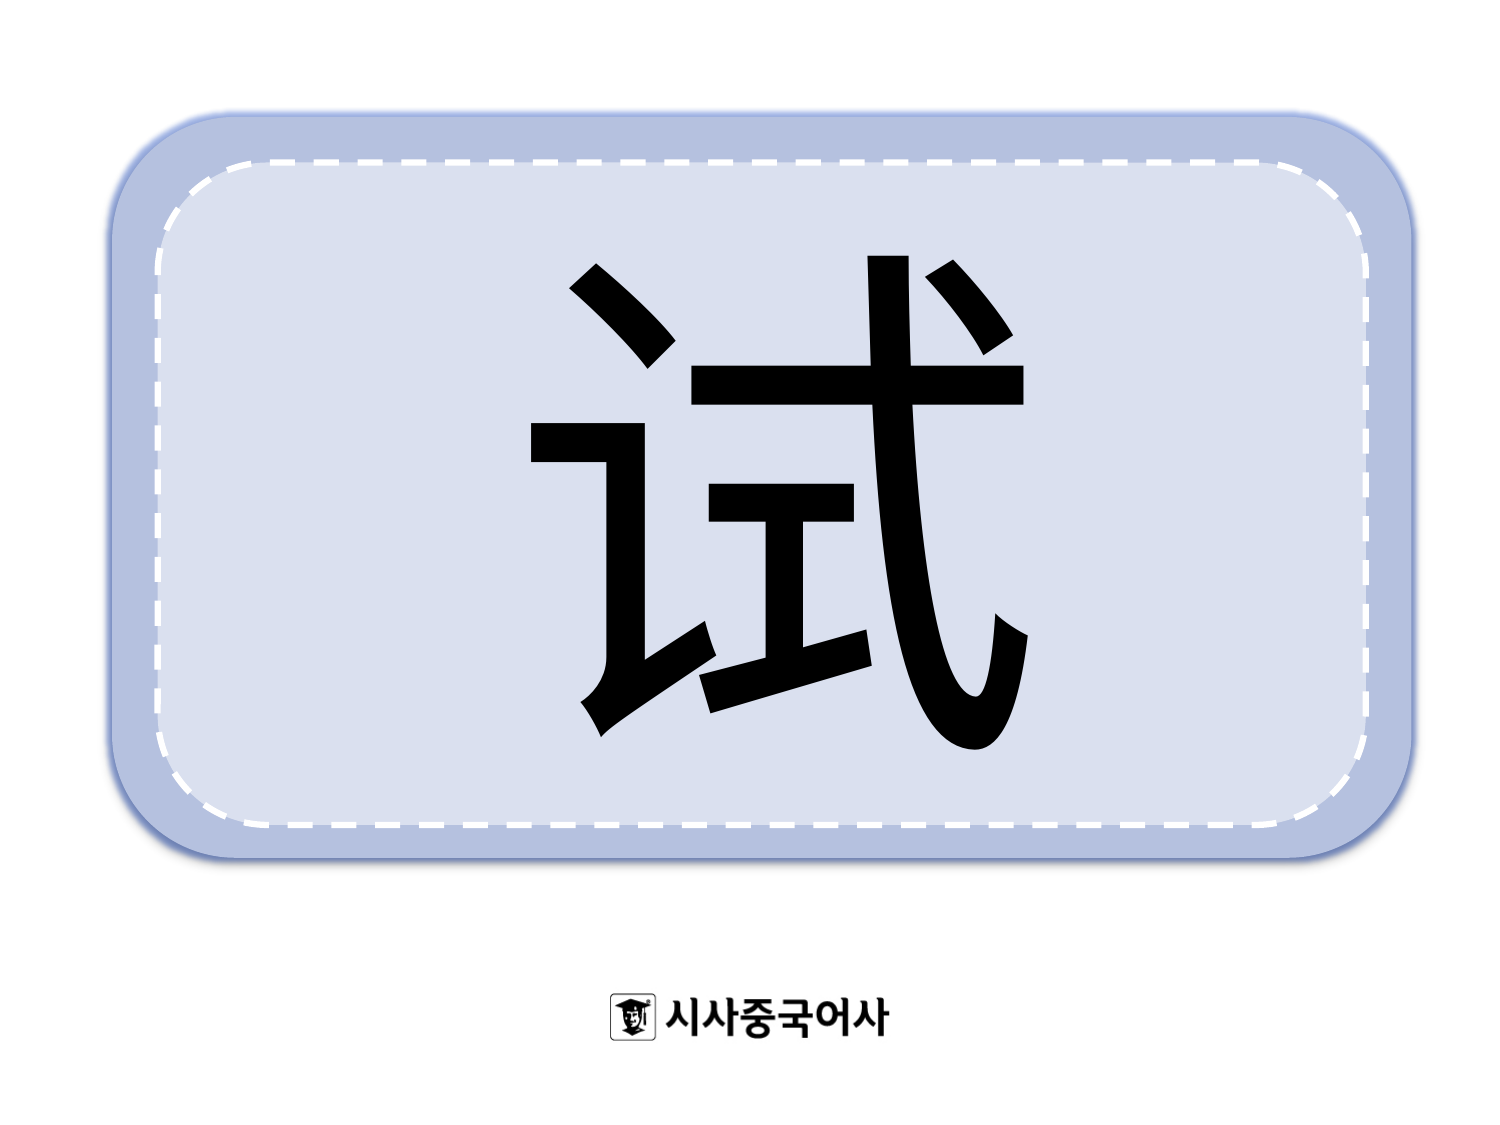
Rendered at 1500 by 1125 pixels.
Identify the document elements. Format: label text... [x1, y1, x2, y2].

picture [602, 987, 898, 1047]
text_box 试 [171, 160, 1380, 824]
